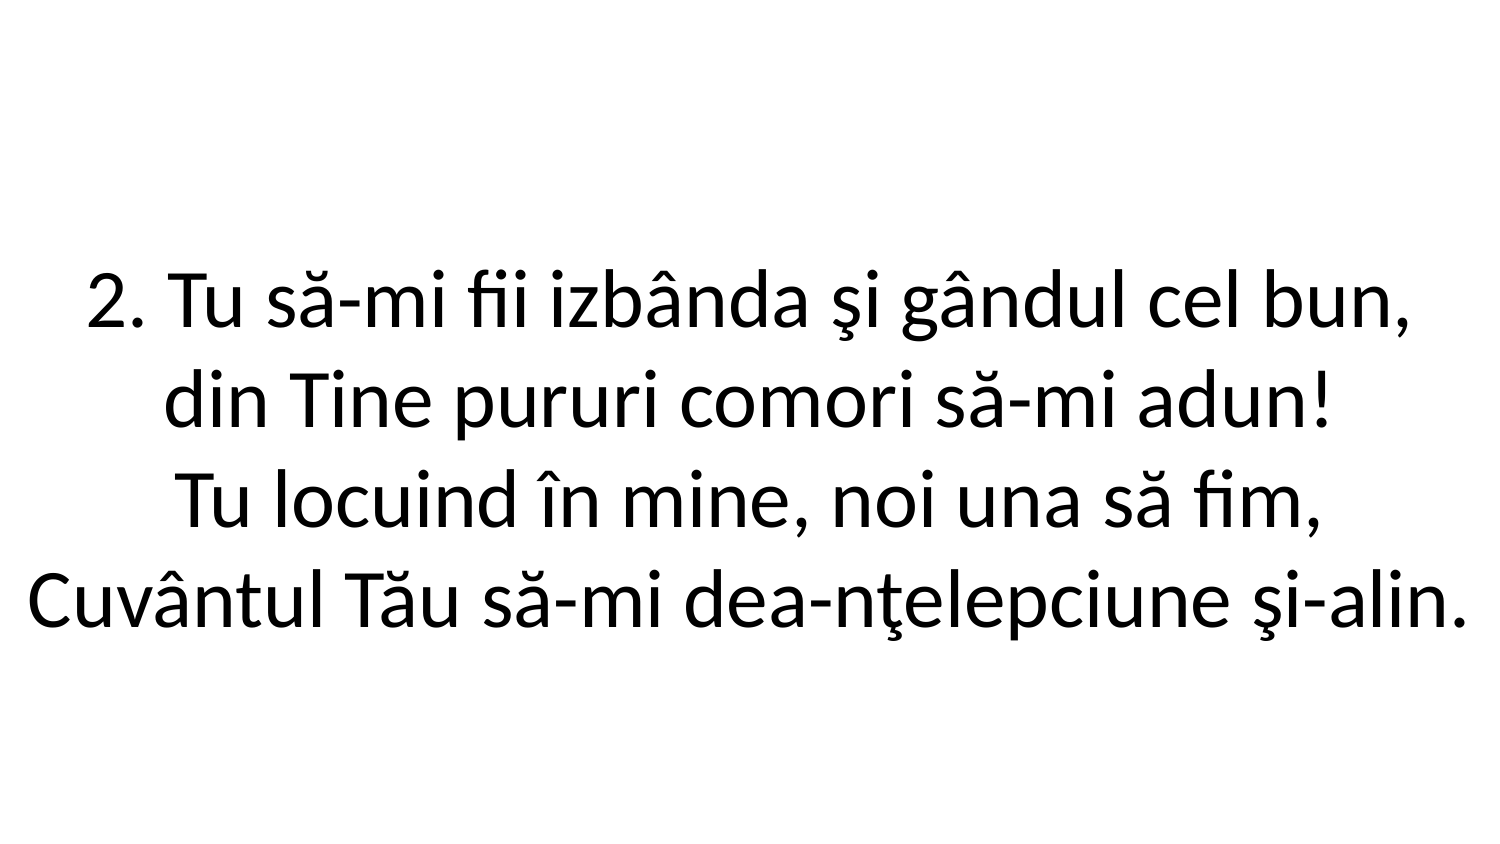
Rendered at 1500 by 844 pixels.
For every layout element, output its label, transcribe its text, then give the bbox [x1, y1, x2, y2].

text_box 2. Tu să-mi fii izbânda şi gândul cel bun, din Tine pururi comori să-mi adun! Tu locuind în mine, noi una să fim, Cuvântul Tău să-mi dea-nţelepciune şi-alin. [13, 192, 1487, 652]
